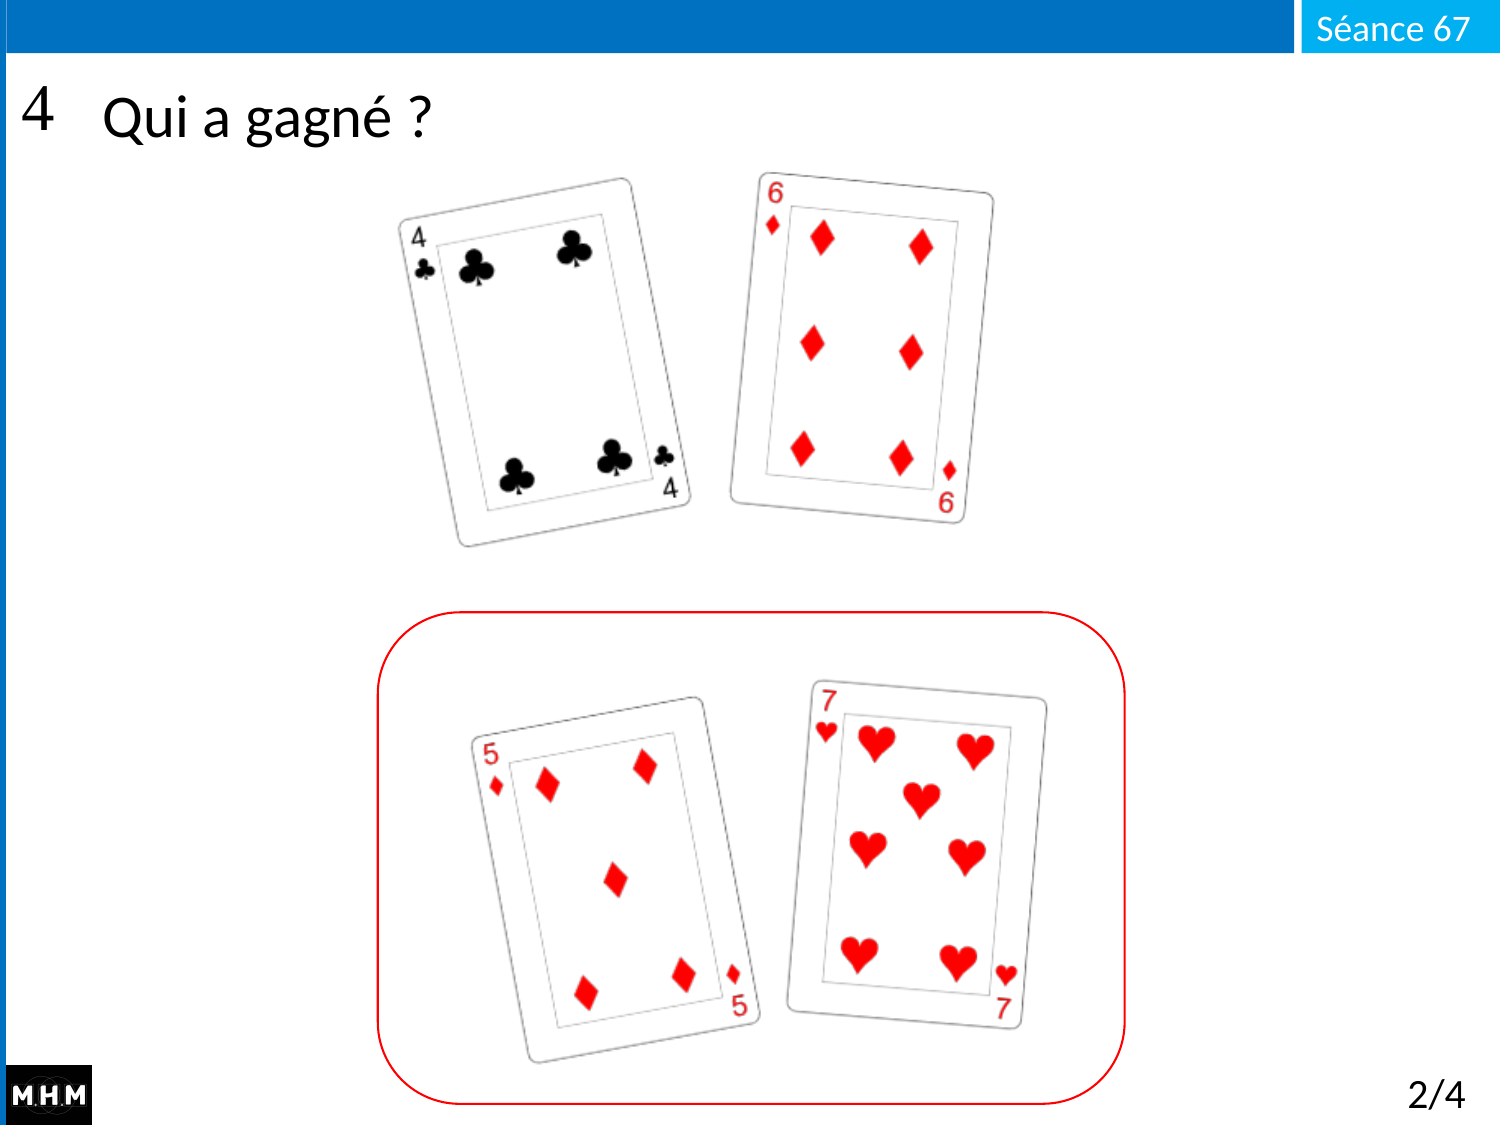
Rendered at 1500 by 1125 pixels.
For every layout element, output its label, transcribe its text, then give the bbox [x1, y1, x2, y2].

picture [490, 701, 745, 1057]
text_box [376, 611, 1126, 1105]
title Qui a gagné ? [87, 32, 1382, 158]
picture [787, 677, 1045, 1023]
picture [6, 1065, 92, 1125]
list 2/4 [1373, 1064, 1500, 1125]
picture [377, 159, 1006, 563]
